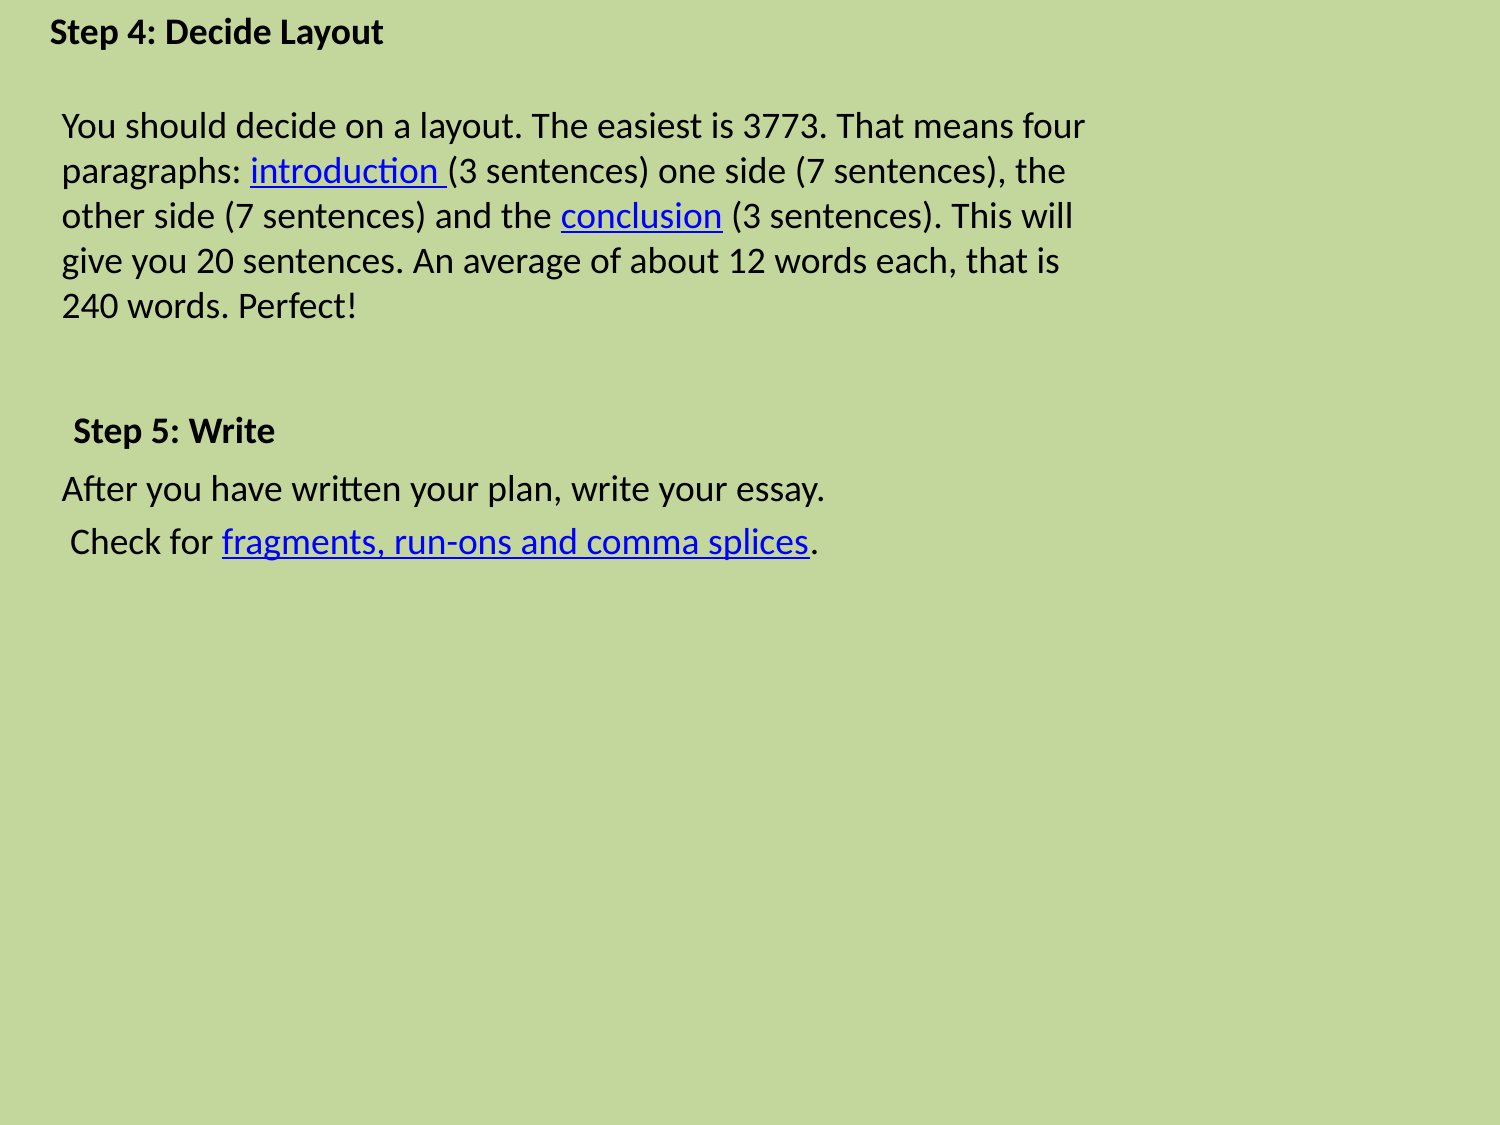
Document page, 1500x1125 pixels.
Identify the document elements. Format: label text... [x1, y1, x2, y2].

text_box You should decide on a layout. The easiest is 3773. That means four paragraphs: introduction (3 sentences) one side (7 sentences), the other side (7 sentences) and the conclusion (3 sentences). This will give you 20 sentences. An average of about 12 words each, that is 240 words. Perfect! [46, 93, 1125, 334]
text_box Step 4: Decide Layout [35, 0, 934, 60]
text_box Step 5: Write [58, 398, 868, 456]
text_box After you have written your plan, write your essay. [46, 456, 1032, 517]
text_box Check for fragments, run-ons and comma splices. [46, 509, 879, 570]
